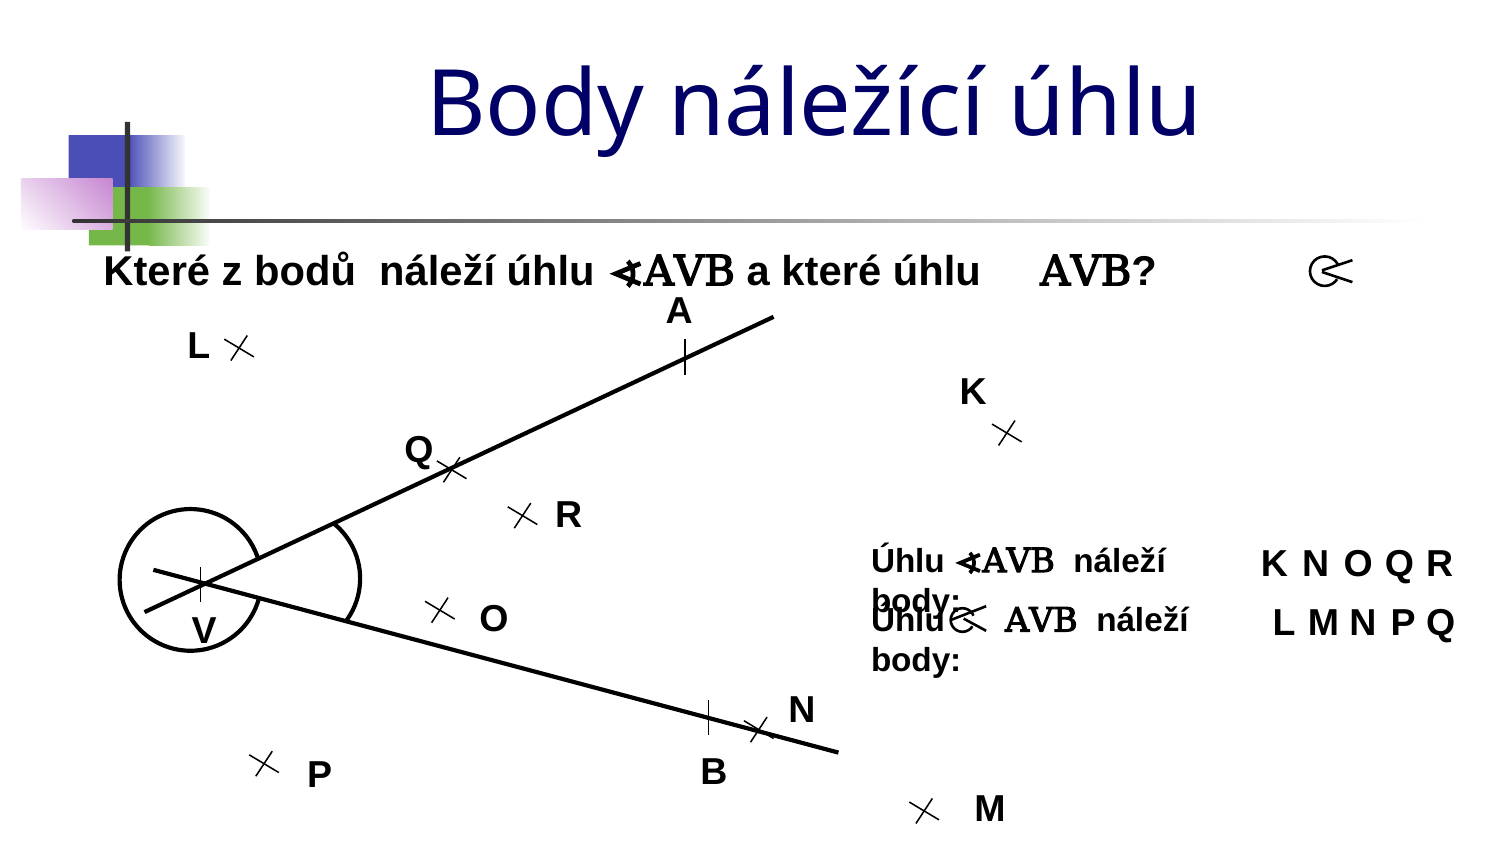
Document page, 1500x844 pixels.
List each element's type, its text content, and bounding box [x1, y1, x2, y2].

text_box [514, 502, 531, 529]
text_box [251, 338, 255, 358]
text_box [962, 608, 988, 617]
text_box K [944, 359, 992, 420]
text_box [962, 620, 988, 629]
text_box A [650, 278, 699, 315]
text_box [998, 420, 1016, 446]
text_box R [1411, 531, 1459, 590]
text_box Úhlu ∢AVB náleží body: [856, 531, 1246, 590]
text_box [144, 316, 774, 613]
text_box B [685, 760, 733, 800]
text_box [1309, 256, 1332, 283]
text_box Úhlu AVB náleží body: [856, 590, 1294, 686]
text_box N [1287, 531, 1328, 590]
text_box K [1246, 531, 1287, 592]
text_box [1321, 271, 1353, 283]
text_box [119, 531, 148, 637]
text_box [153, 569, 839, 753]
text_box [230, 335, 248, 361]
text_box N [1334, 590, 1375, 651]
text_box Q [1370, 531, 1411, 590]
text_box [950, 608, 960, 631]
text_box P [292, 760, 340, 803]
text_box L [1257, 590, 1293, 651]
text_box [255, 750, 273, 777]
text_box P [1375, 590, 1411, 651]
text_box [1321, 259, 1353, 271]
title Body náležící úhlu [129, 8, 1500, 189]
text_box M [959, 776, 1007, 836]
text_box O [1328, 531, 1370, 590]
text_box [276, 754, 280, 773]
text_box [750, 716, 768, 743]
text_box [915, 798, 933, 824]
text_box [431, 597, 449, 623]
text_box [443, 457, 461, 483]
text_box M [1293, 590, 1334, 651]
text_box Q [1411, 590, 1459, 651]
